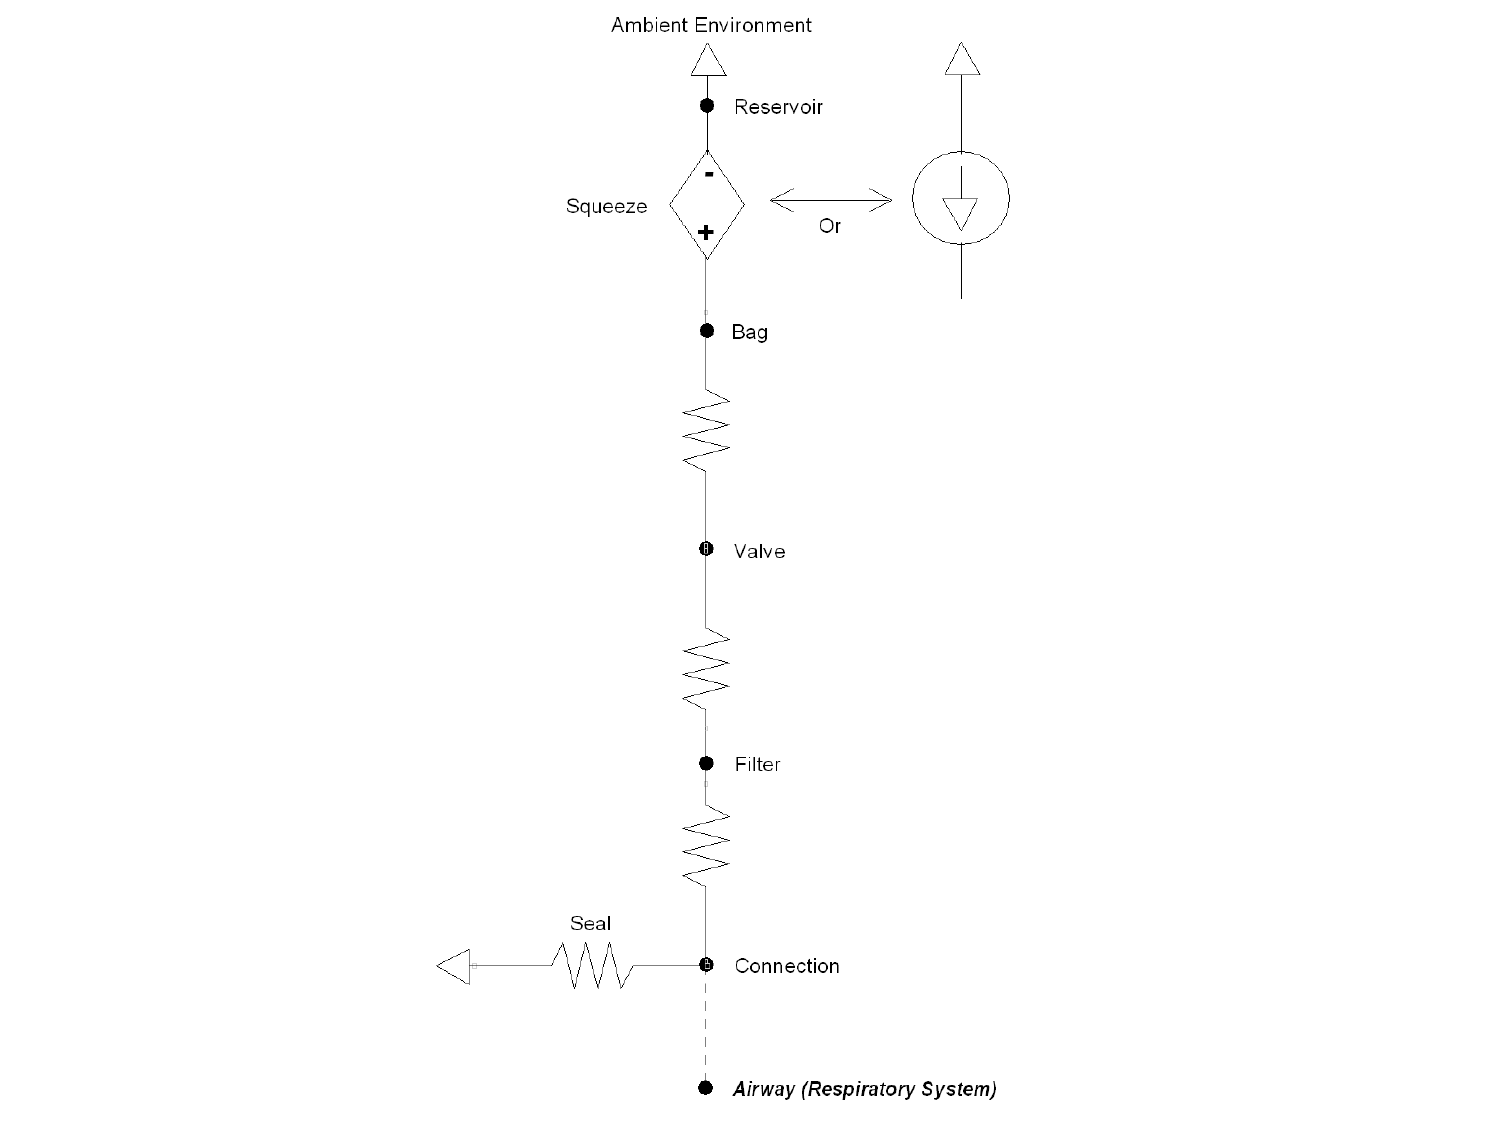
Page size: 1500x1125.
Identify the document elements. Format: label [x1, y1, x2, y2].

picture [416, 0, 1084, 1125]
